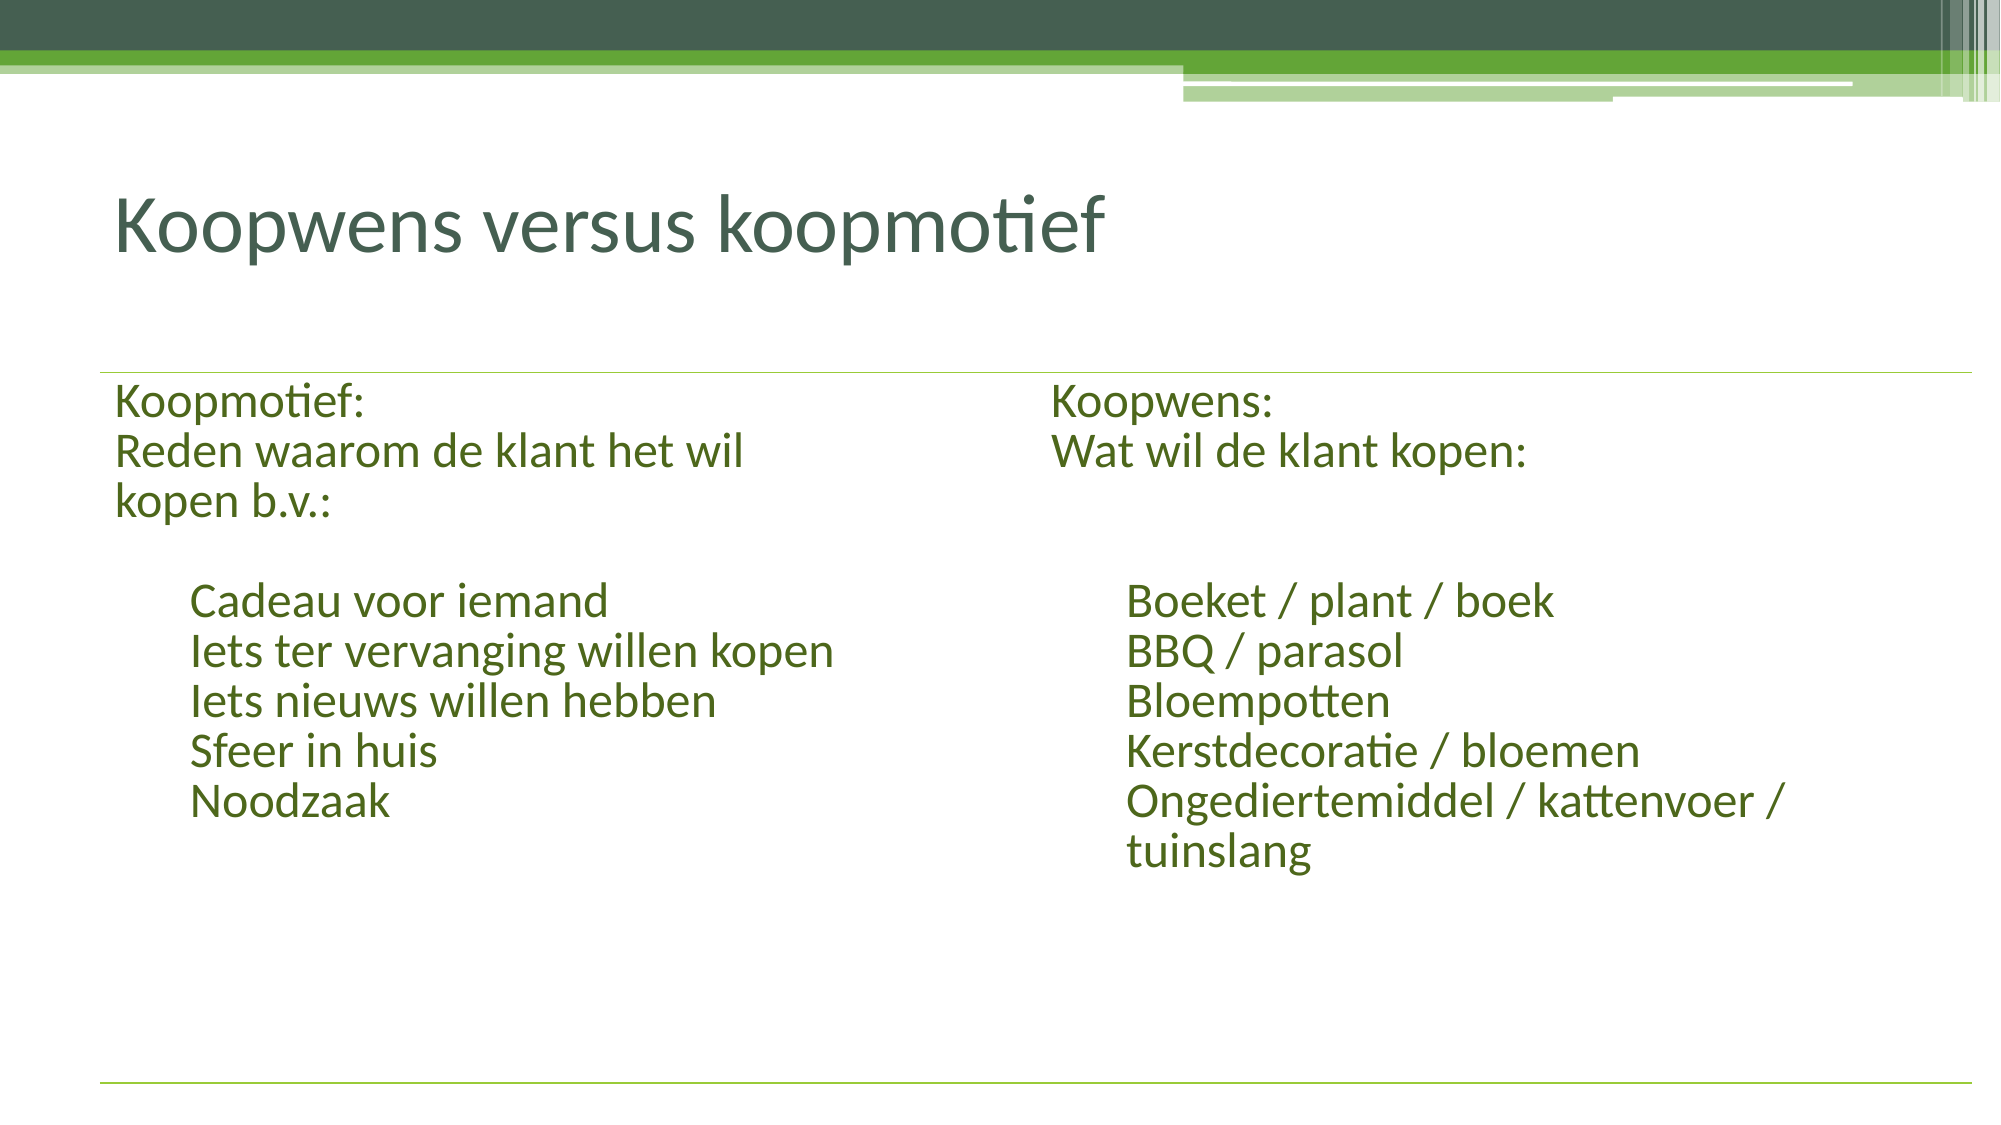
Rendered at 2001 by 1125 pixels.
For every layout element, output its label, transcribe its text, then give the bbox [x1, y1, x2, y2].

table_header Koopwens: Wat wil de klant kopen: Boeket / plant / boek BBQ / parasol Bloempotten Kerstdecoratie / bloemen Ongediertemiddel / kattenvoer / tuinslang [1036, 373, 1972, 1082]
title Koopwens versus koopmotief [99, 122, 1900, 317]
table_header Koopmotief: Reden waarom de klant het wil kopen b.v.: Cadeau voor iemand Iets ter vervanging willen kopen Iets nieuws willen hebben Sfeer in huis Noodzaak [100, 373, 1036, 1082]
